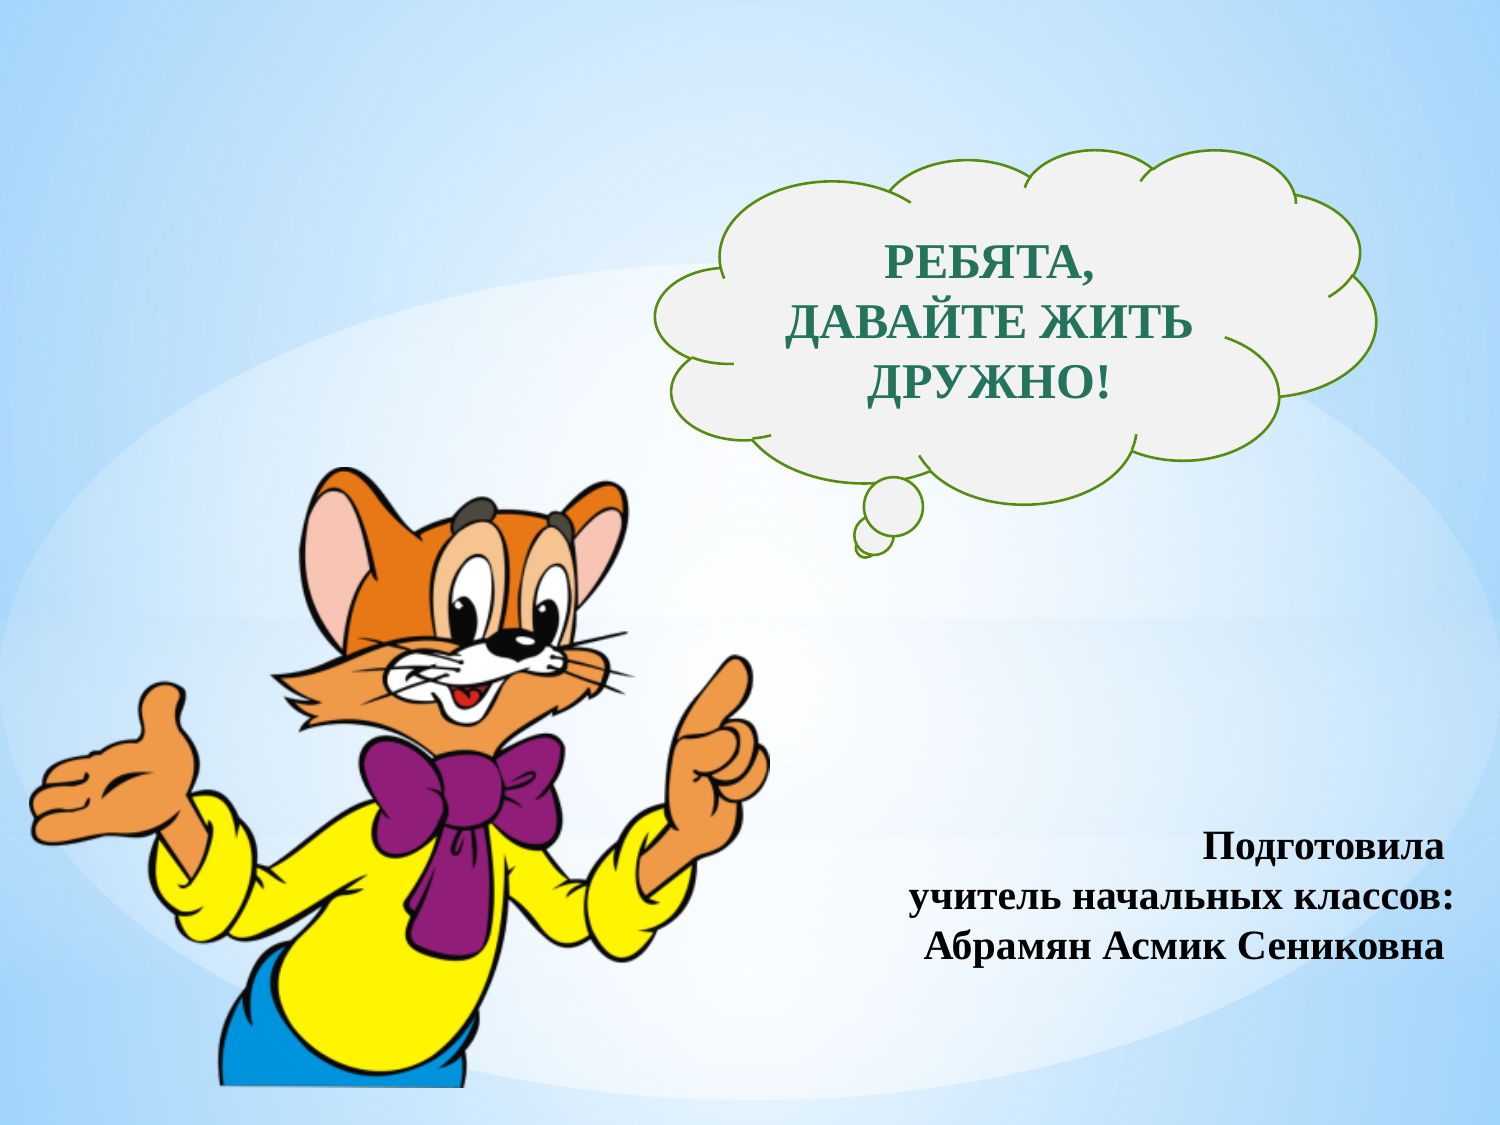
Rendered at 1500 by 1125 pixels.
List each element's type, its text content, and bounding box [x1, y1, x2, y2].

picture [29, 467, 770, 1089]
text_box РЕБЯТА, ДАВАЙТЕ ЖИТЬ ДРУЖНО! [653, 148, 1378, 559]
title Подготовила учитель начальных классов: Абрамян Асмик Сениковна [856, 810, 1471, 1012]
